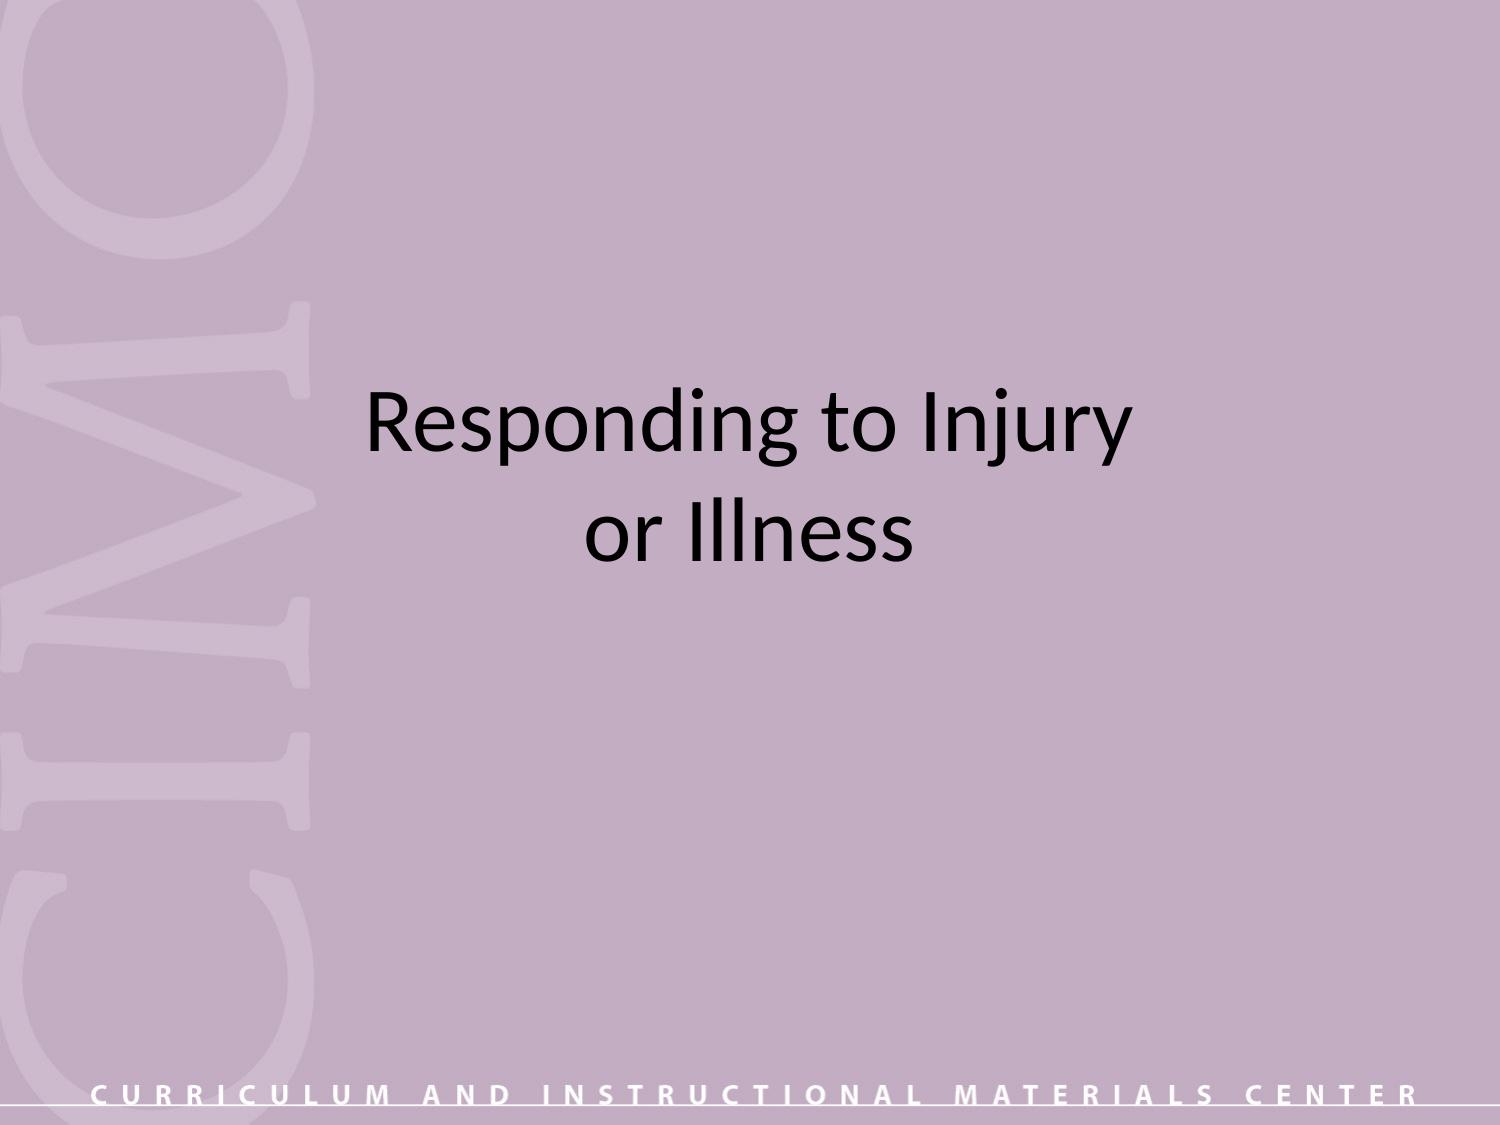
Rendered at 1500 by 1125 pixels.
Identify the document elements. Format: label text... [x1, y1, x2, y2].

picture [0, 0, 1500, 1125]
title Responding to Injury or Illness [112, 349, 1388, 591]
